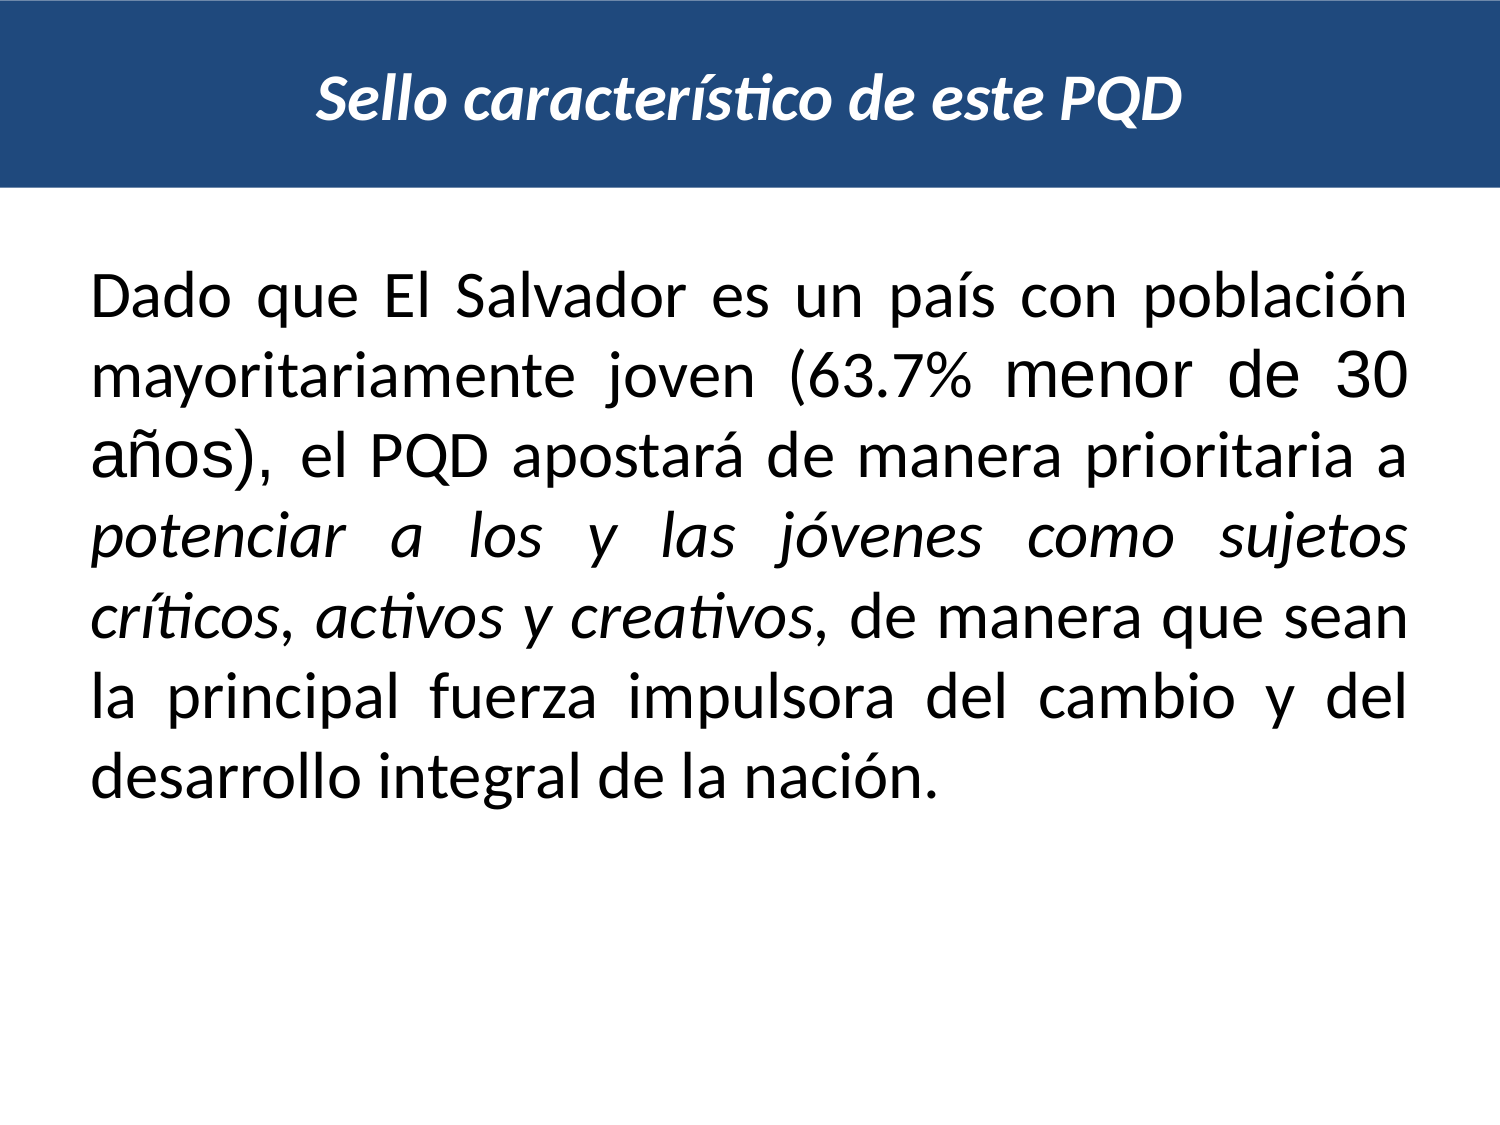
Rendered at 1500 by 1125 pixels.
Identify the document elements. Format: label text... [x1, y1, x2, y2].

list Dado que El Salvador es un país con población mayoritariamente joven (63.7% menor de 30 años), el PQD apostará de manera prioritaria a potenciar a los y las jóvenes como sujetos críticos, activos y creativos, de manera que sean la principal fuerza impulsora del cambio y del desarrollo integral de la nación. [75, 243, 1425, 1028]
text_box Sello característico de este PQD [0, 0, 1500, 188]
